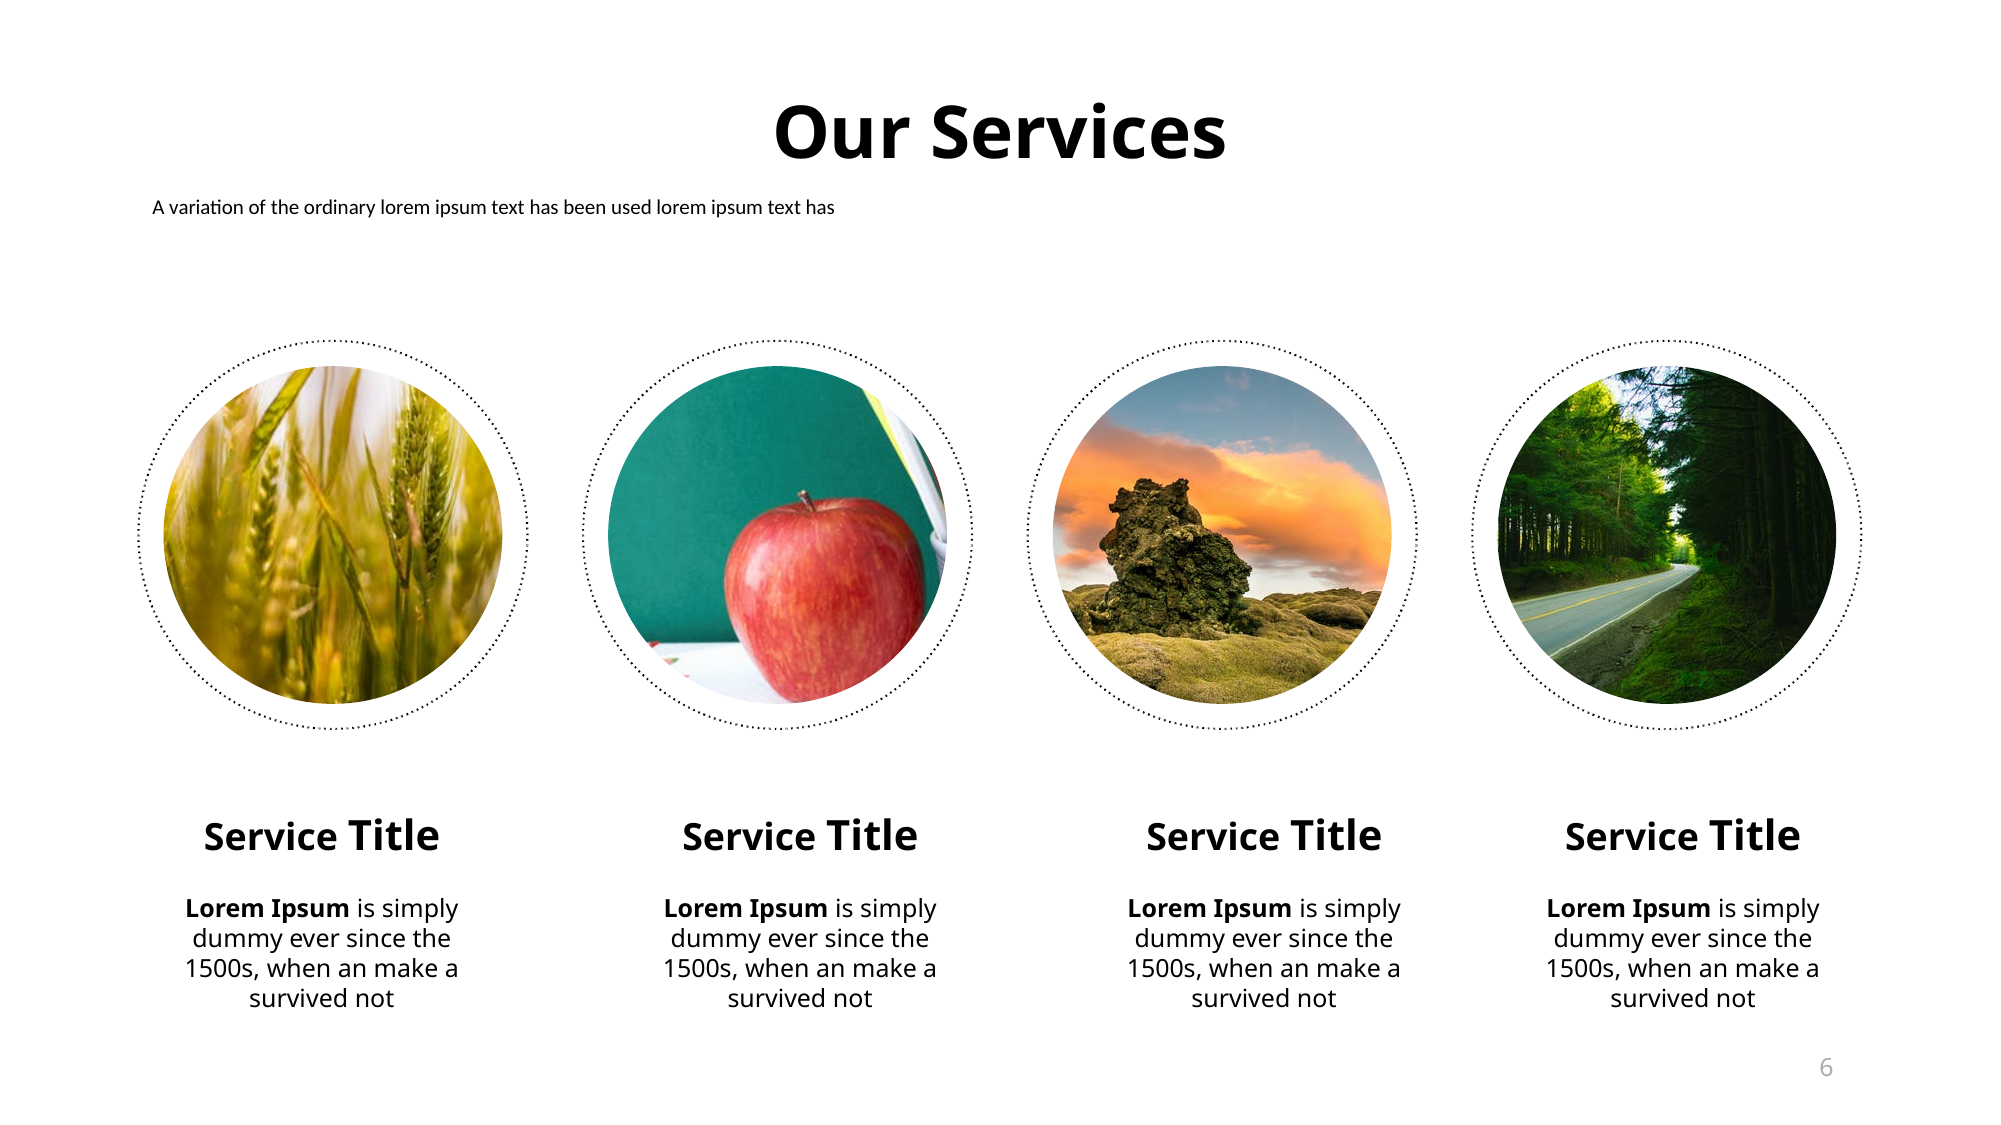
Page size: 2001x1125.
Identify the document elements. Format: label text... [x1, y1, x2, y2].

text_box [149, 810, 495, 1022]
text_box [627, 810, 974, 1022]
picture [1052, 366, 1392, 704]
picture [163, 366, 503, 704]
title Our Services [137, 78, 1863, 191]
slide_number 6 [1790, 1042, 1863, 1094]
picture [608, 366, 947, 704]
picture [1497, 366, 1837, 704]
subtitle A variation of the ordinary lorem ipsum text has been used lorem ipsum text has [137, 191, 1863, 227]
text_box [1510, 810, 1856, 1022]
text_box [1091, 810, 1438, 1022]
